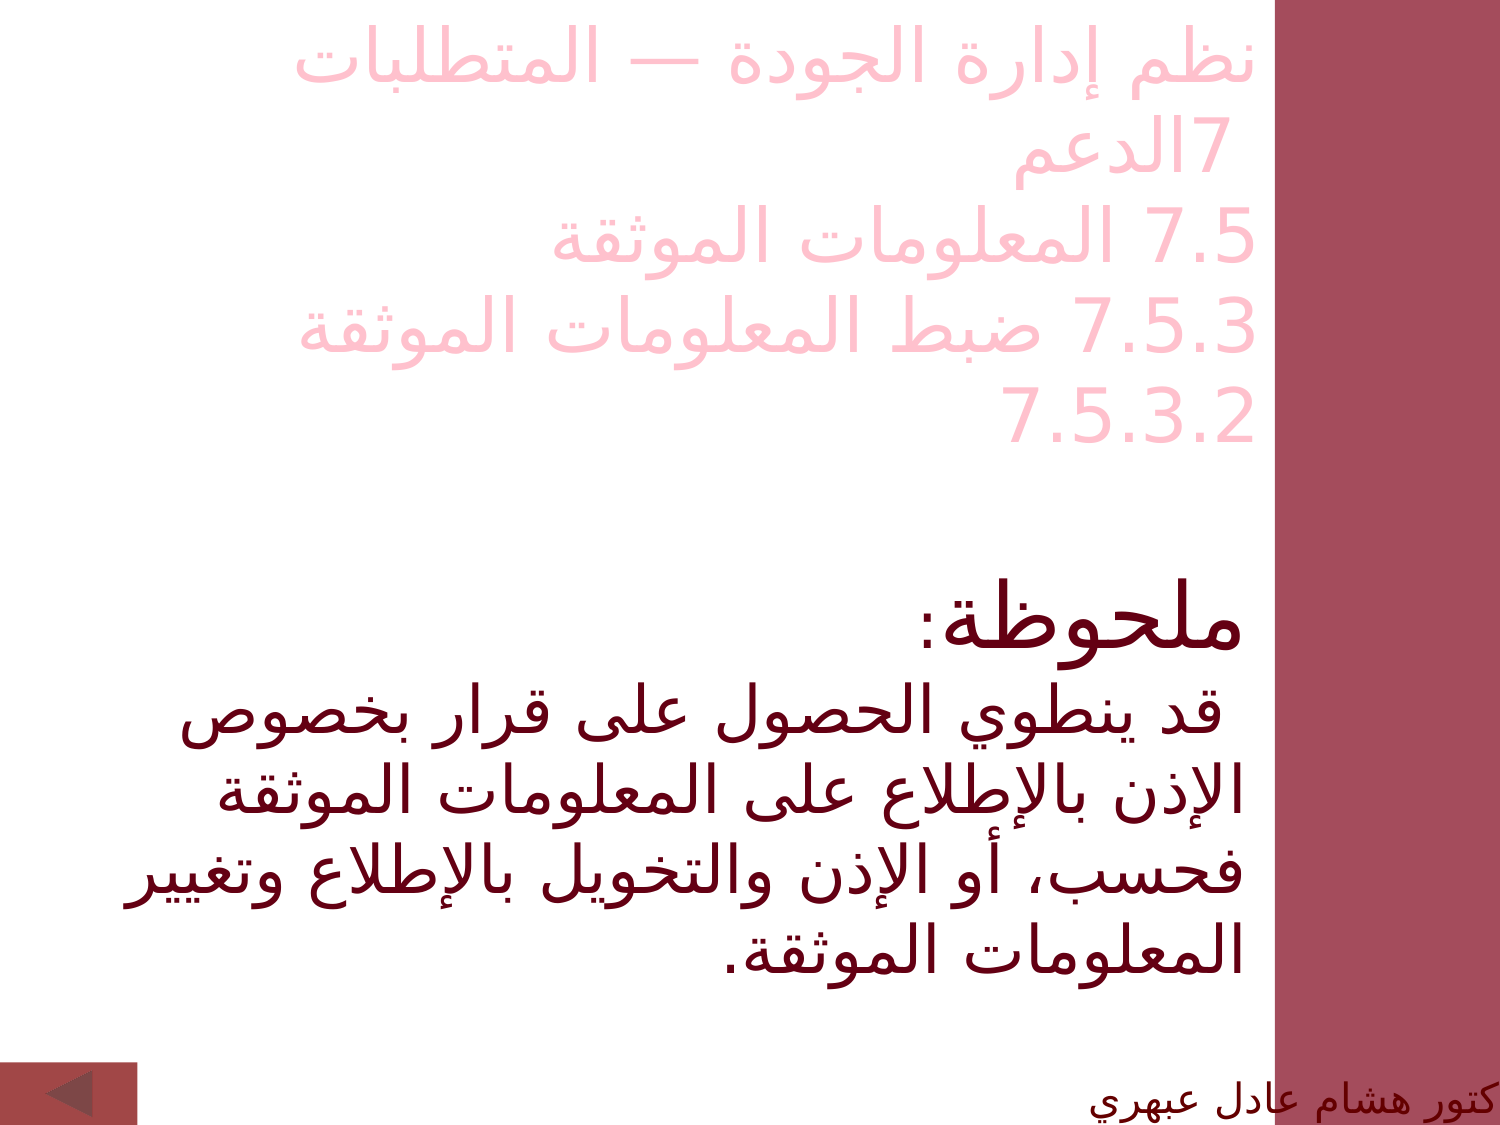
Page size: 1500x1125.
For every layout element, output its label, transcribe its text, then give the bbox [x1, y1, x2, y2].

text_box [1273, 0, 1500, 1064]
text_box ملحوظة: قد ينطوي الحصول على قرار بخصوص الإذن بالإطلاع على المعلومات الموثقة فحسب، أو الإذن والتخويل بالإطلاع وتغيير المعلومات الموثقة. [12, 549, 1263, 995]
text_box الدكتور هشام عادل عبهري [1073, 1064, 1500, 1125]
text_box نظم إدارة الجودة — المتطلبات 7الدعم 7.5 المعلومات الموثقة 7.5.3 ضبط المعلومات الموثقة 7.5.3.2 [0, 0, 1275, 465]
text_box [0, 1060, 140, 1125]
